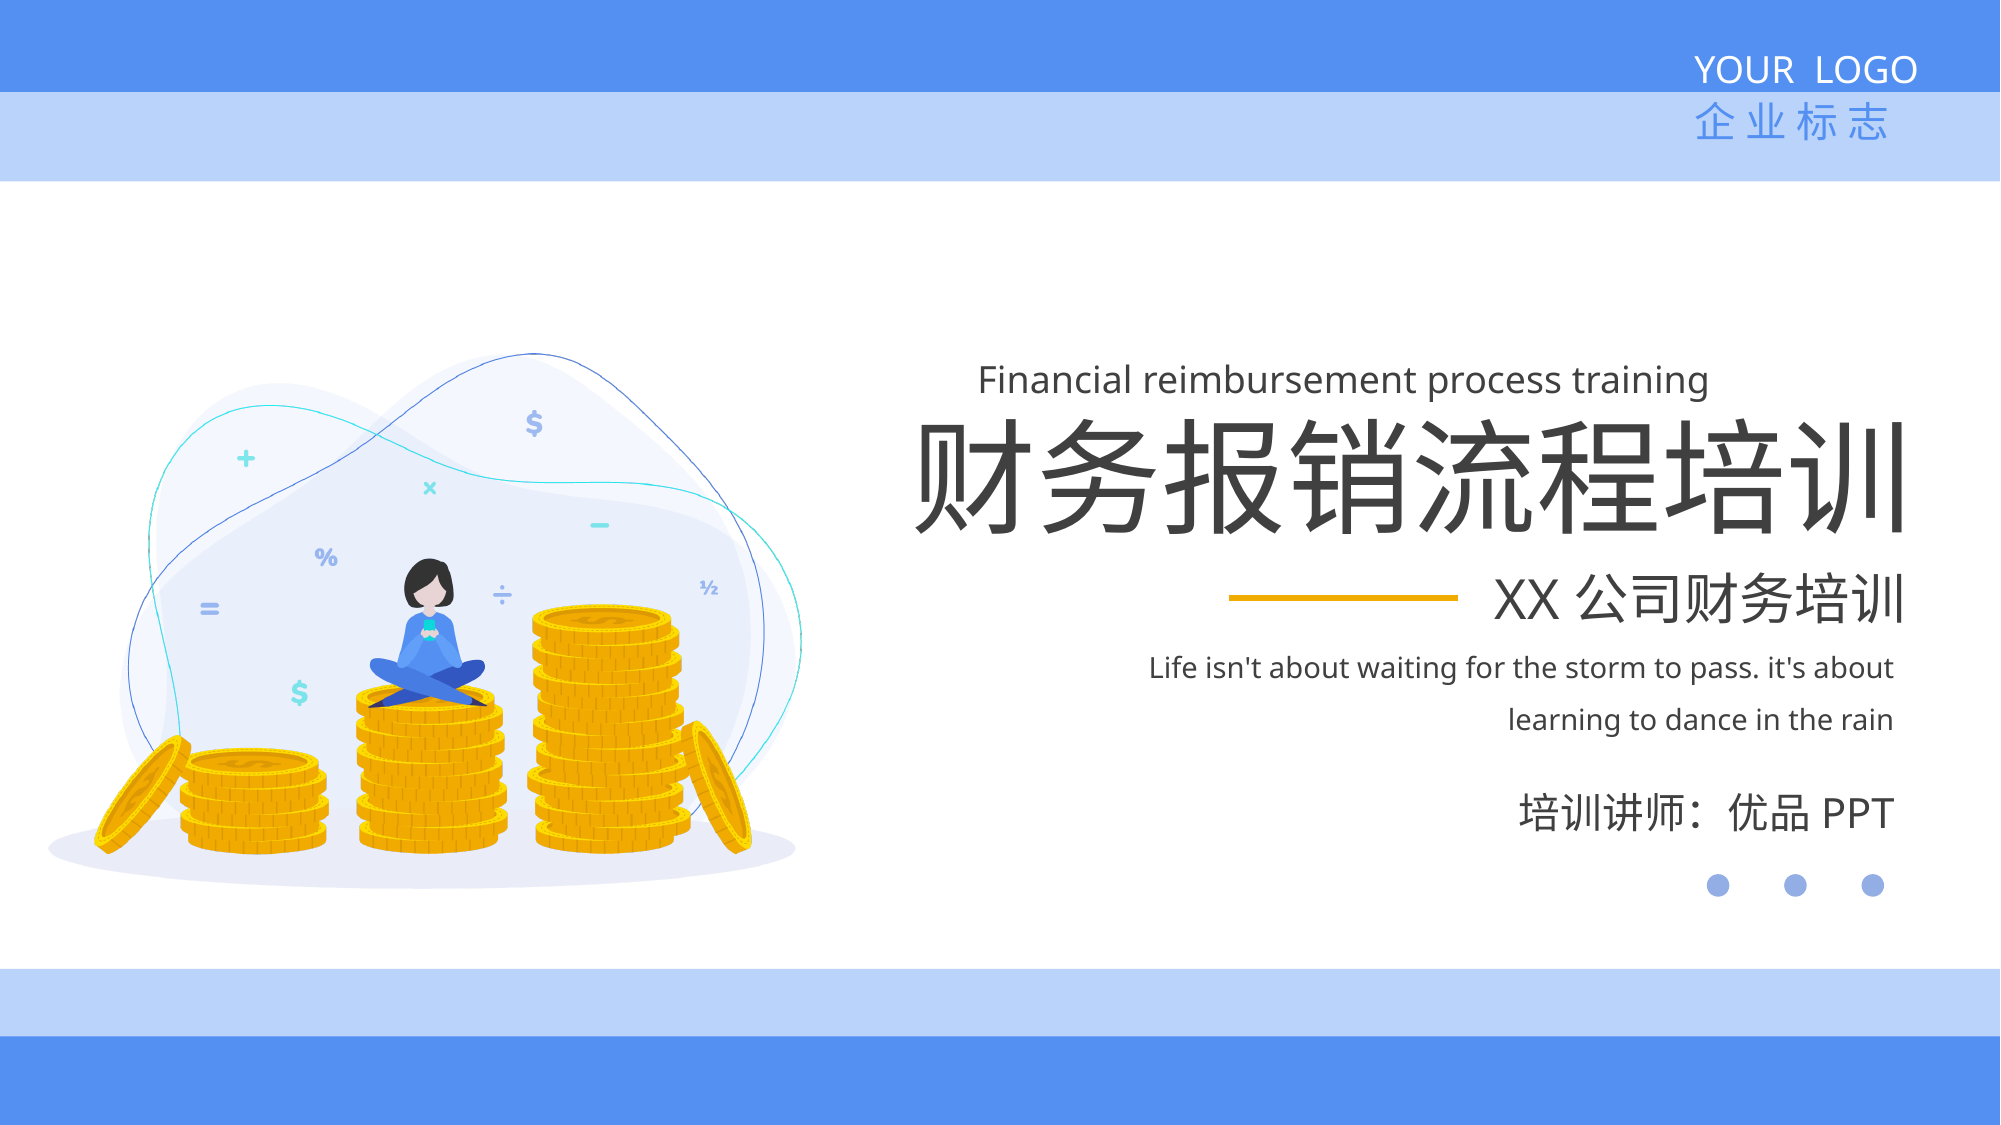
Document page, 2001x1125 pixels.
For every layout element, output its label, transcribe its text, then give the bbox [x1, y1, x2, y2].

text_box XX公司财务培训 [1480, 556, 1934, 639]
text_box [0, 968, 2000, 1038]
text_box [1706, 874, 1885, 897]
text_box YOUR LOGO 企 业 标 志 [1679, 34, 1934, 154]
picture [48, 353, 802, 889]
text_box [0, 91, 2000, 182]
text_box 财务报销流程培训 [896, 391, 1927, 557]
text_box Financial reimbursement process training [962, 348, 1909, 409]
text_box Life isn't about waiting for the storm to pass. it's about learning to dance in the rain 培训讲师：优品PPT [1067, 624, 1910, 845]
text_box [0, 182, 2000, 968]
